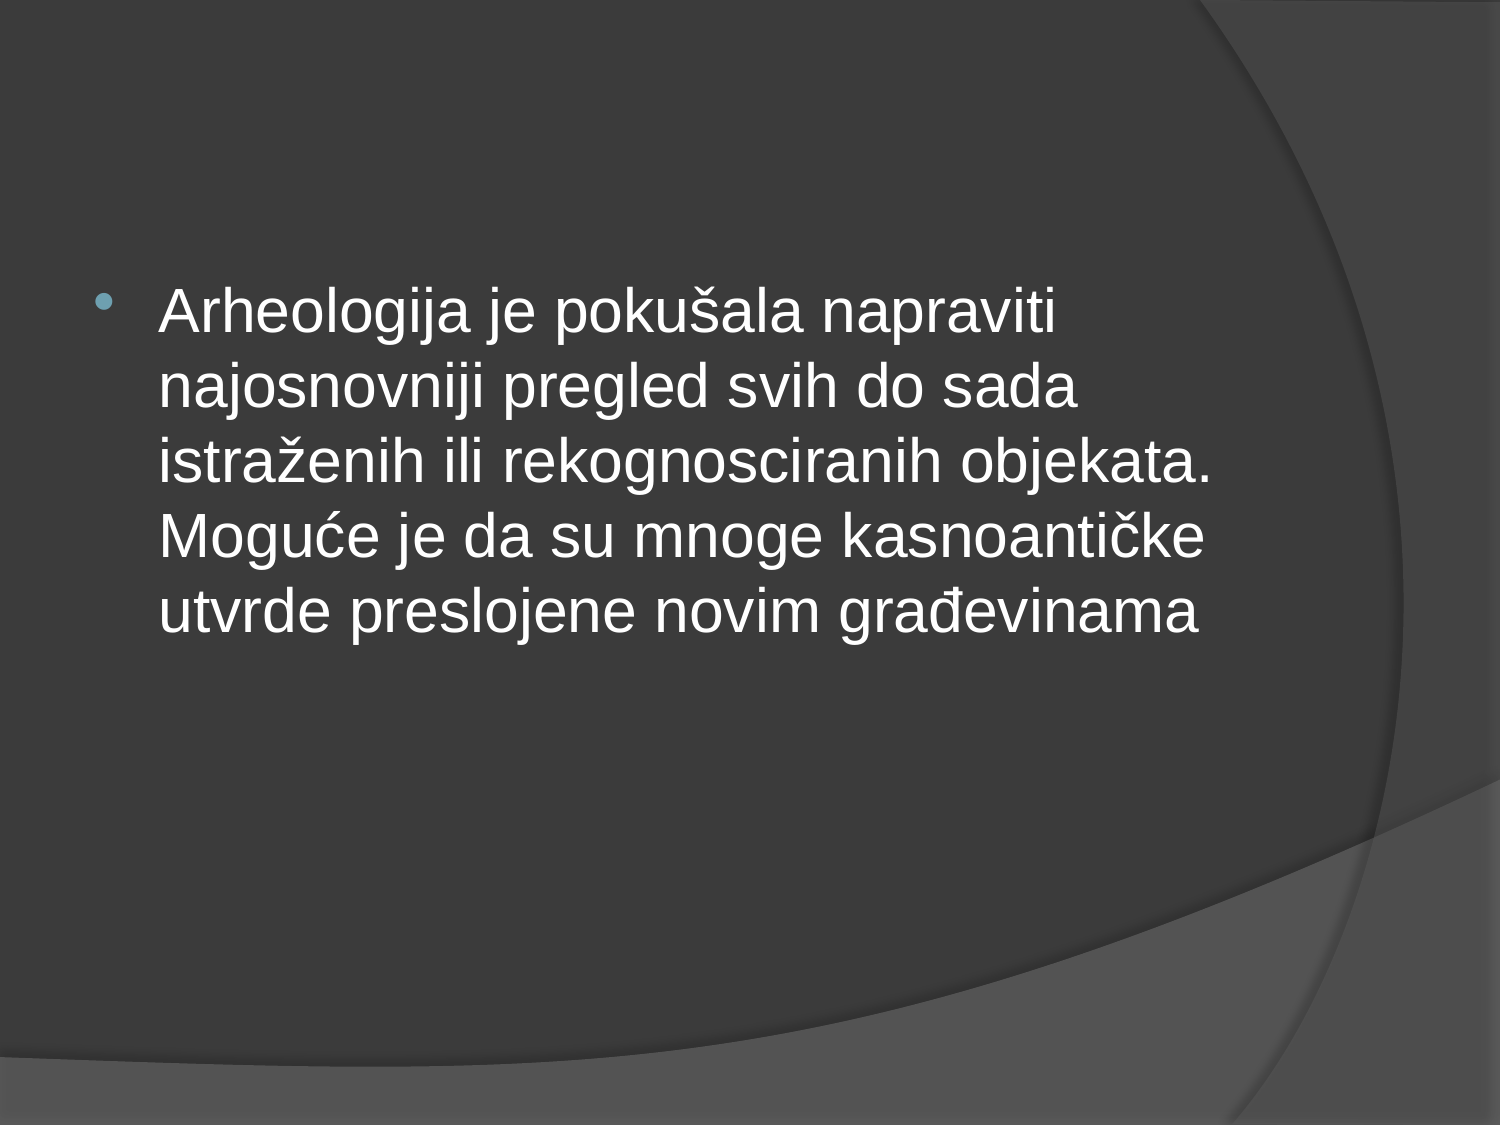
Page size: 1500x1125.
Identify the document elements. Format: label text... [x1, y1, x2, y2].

list Arheologija je pokušala napraviti najosnovniji pregled svih do sada istraženih ili rekognosciranih objekata. Moguće je da su mnoge kasnoantičke utvrde preslojene novim građevinama [75, 262, 1300, 1005]
